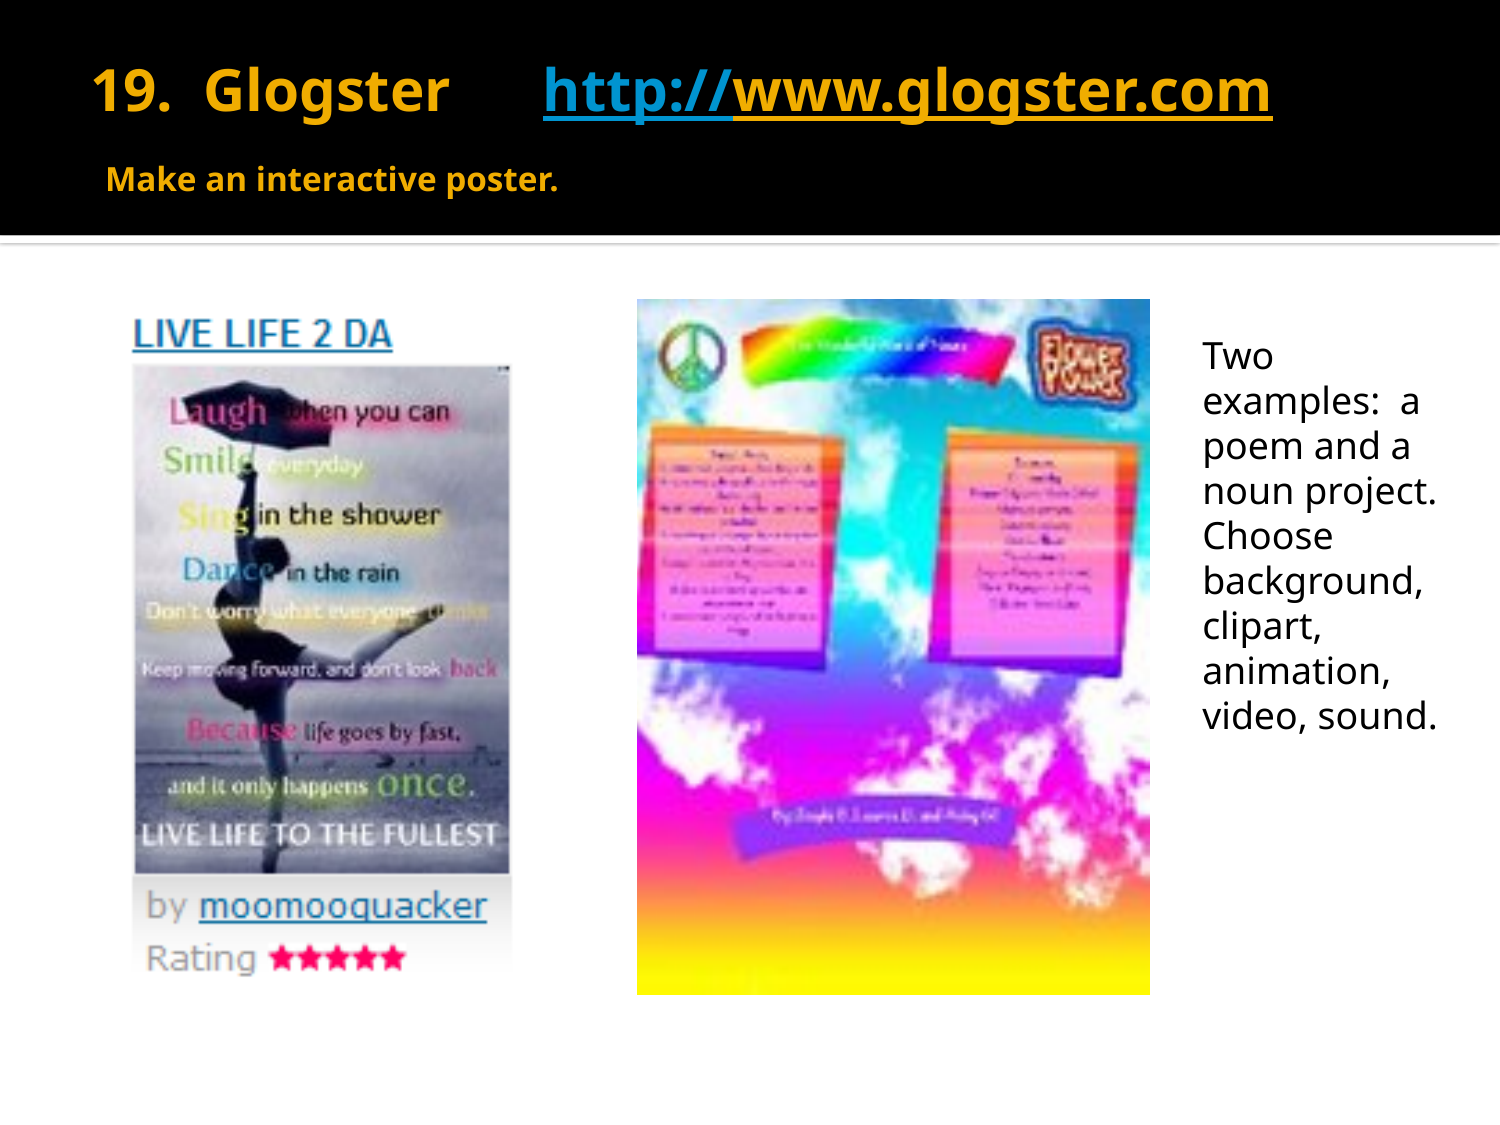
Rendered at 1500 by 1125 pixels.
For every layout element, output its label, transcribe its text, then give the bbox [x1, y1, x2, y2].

picture [74, 262, 571, 1038]
title 19. Glogster http://www.glogster.com Make an interactive poster. [75, 25, 1425, 231]
text_box Two examples: a poem and a noun project. Choose background, clipart, animation, video, sound. [1187, 324, 1463, 790]
picture [637, 299, 1150, 995]
